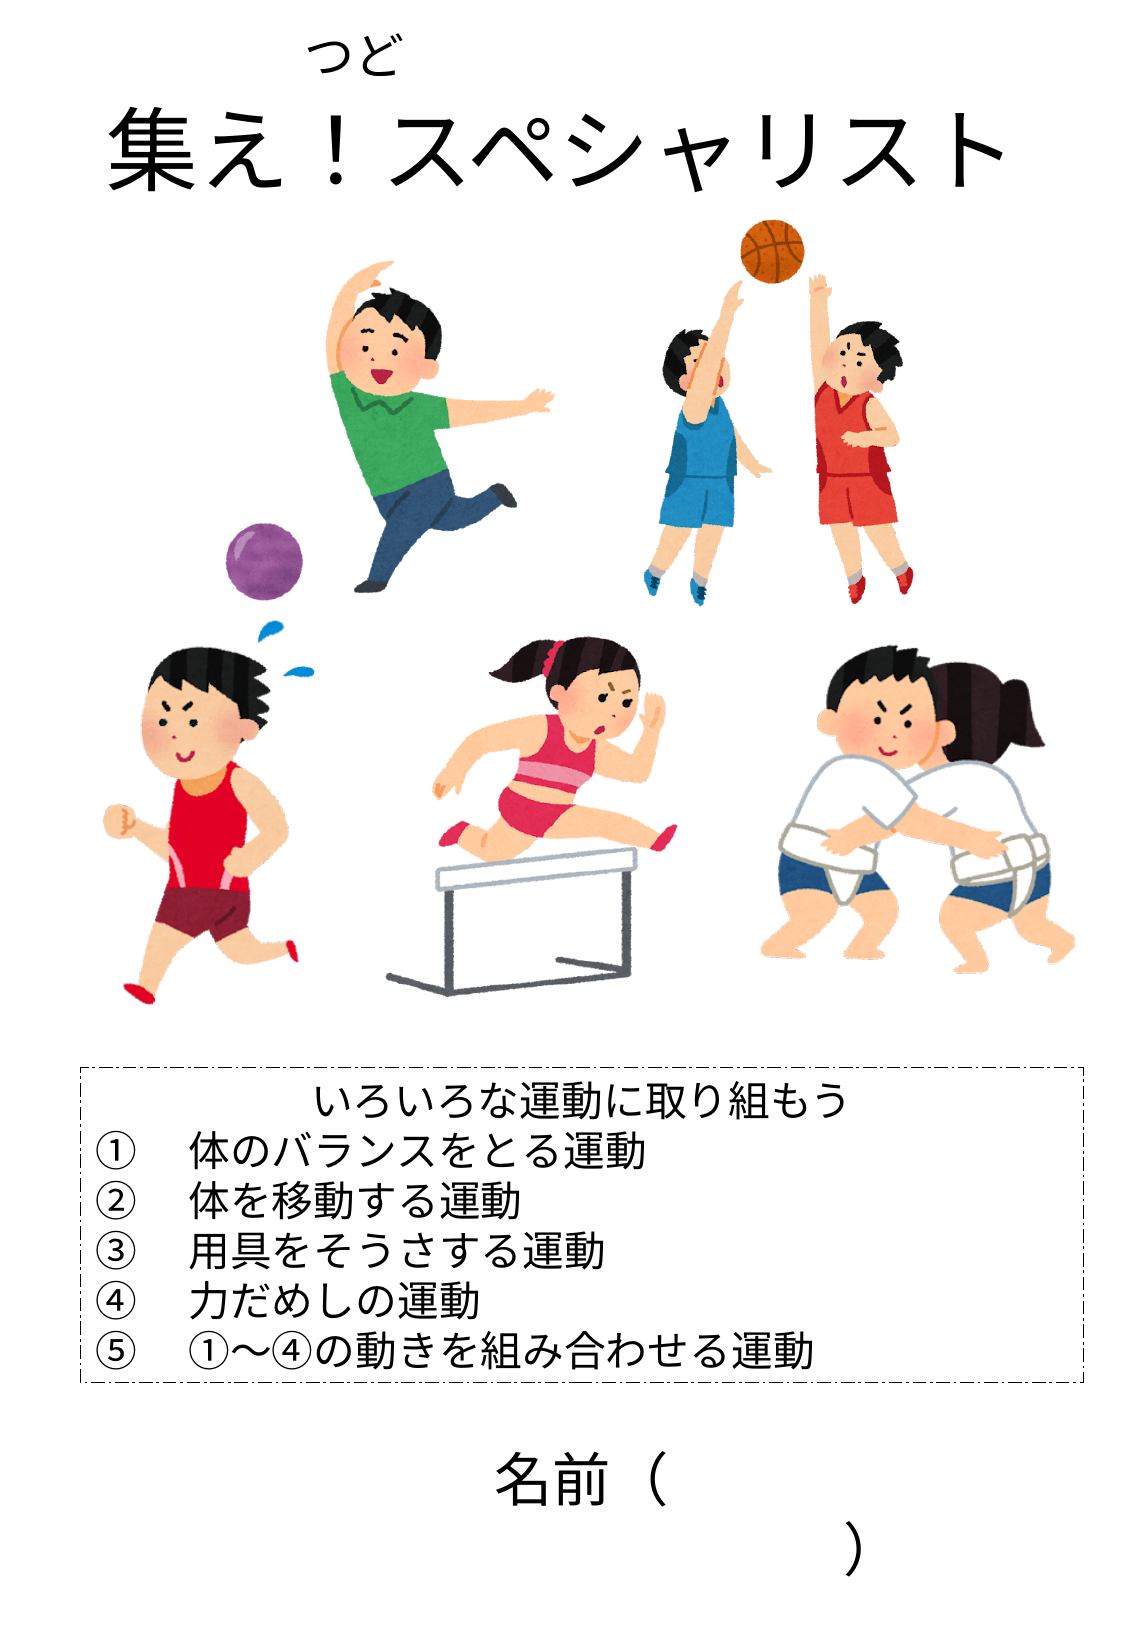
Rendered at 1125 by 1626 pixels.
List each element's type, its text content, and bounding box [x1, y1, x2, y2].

picture [613, 212, 942, 617]
picture [41, 253, 711, 1016]
text_box つど 集え！スペシャリスト [14, 0, 1111, 210]
text_box 名前（ ） [479, 1435, 1125, 1591]
text_box いろいろな運動に取り組もう ① 体のバランスをとる運動 ② 体を移動する運動 ③ 用具をそうさする運動 ④ 力だめしの運動 ⑤ ①～④の動きを組み合わせる運動 [80, 1067, 1084, 1383]
picture [754, 640, 1084, 985]
